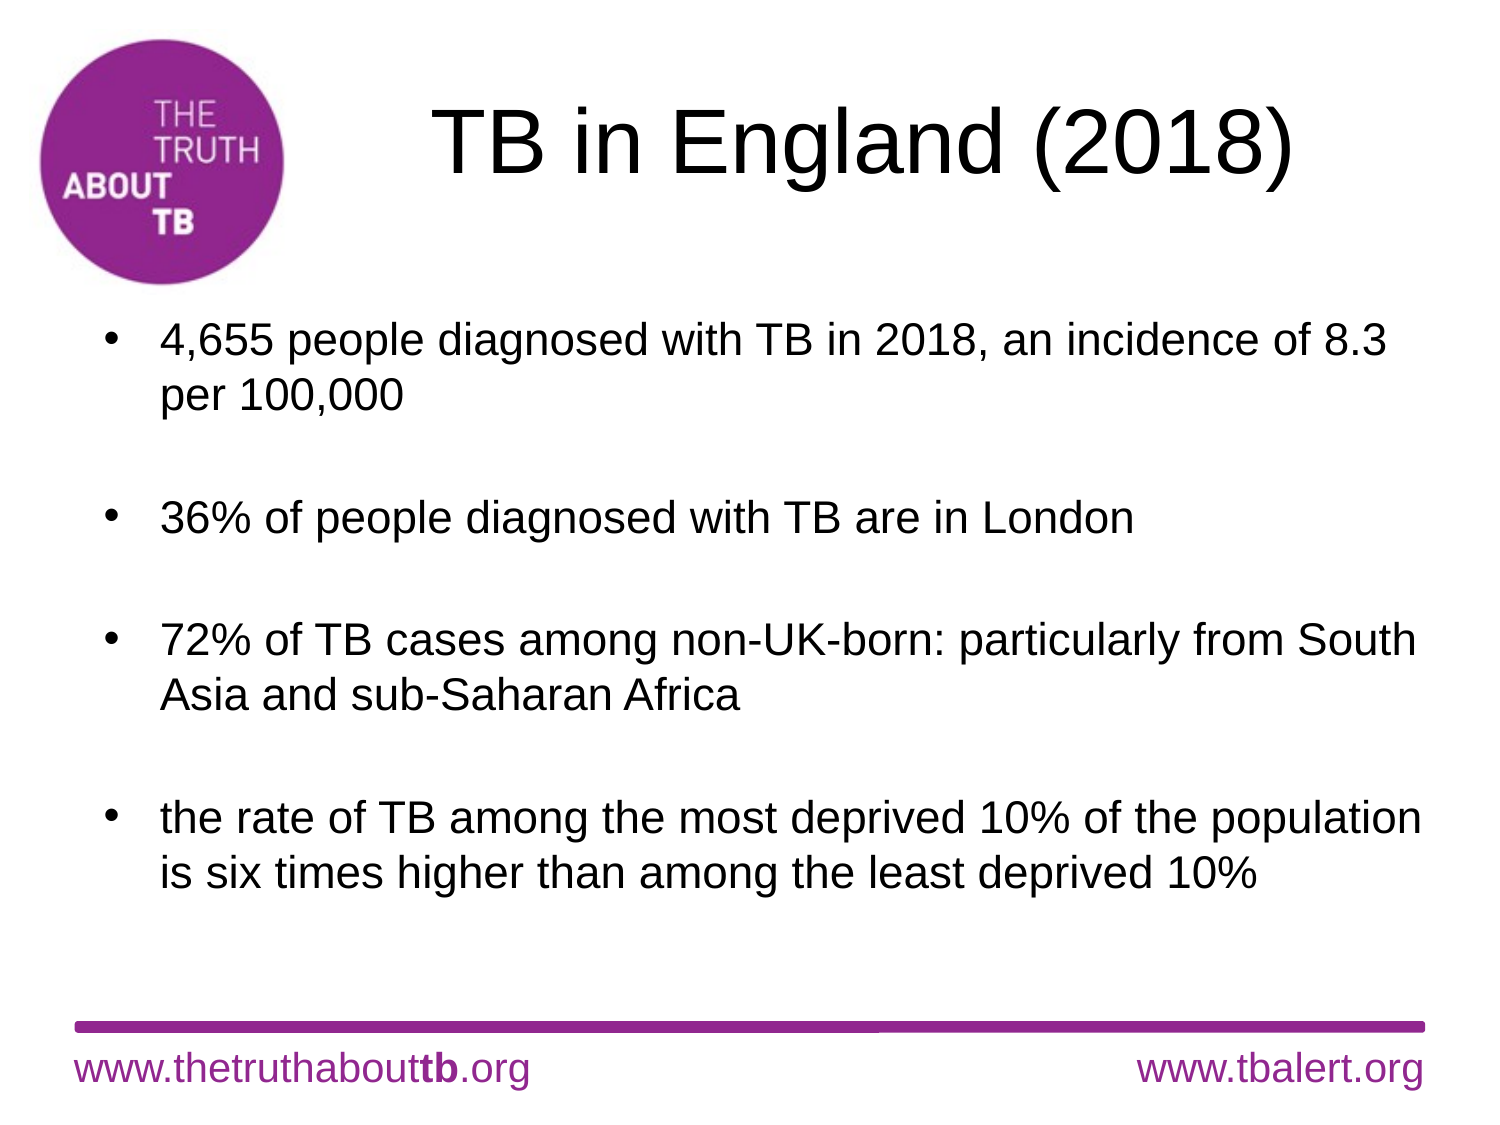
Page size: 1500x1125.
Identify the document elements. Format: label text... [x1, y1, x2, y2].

title TB in England (2018) [301, 42, 1427, 231]
picture [29, 29, 295, 295]
list 4,655 people diagnosed with TB in 2018, an incidence of 8.3 per 100,000 36% of people diagnosed with TB are in London 72% of TB cases among non-UK-born: particularly from South Asia and sub-Saharan Africa the rate of TB among the most deprived 10% of the population is six times higher than among the least deprived 10% [88, 302, 1439, 1094]
